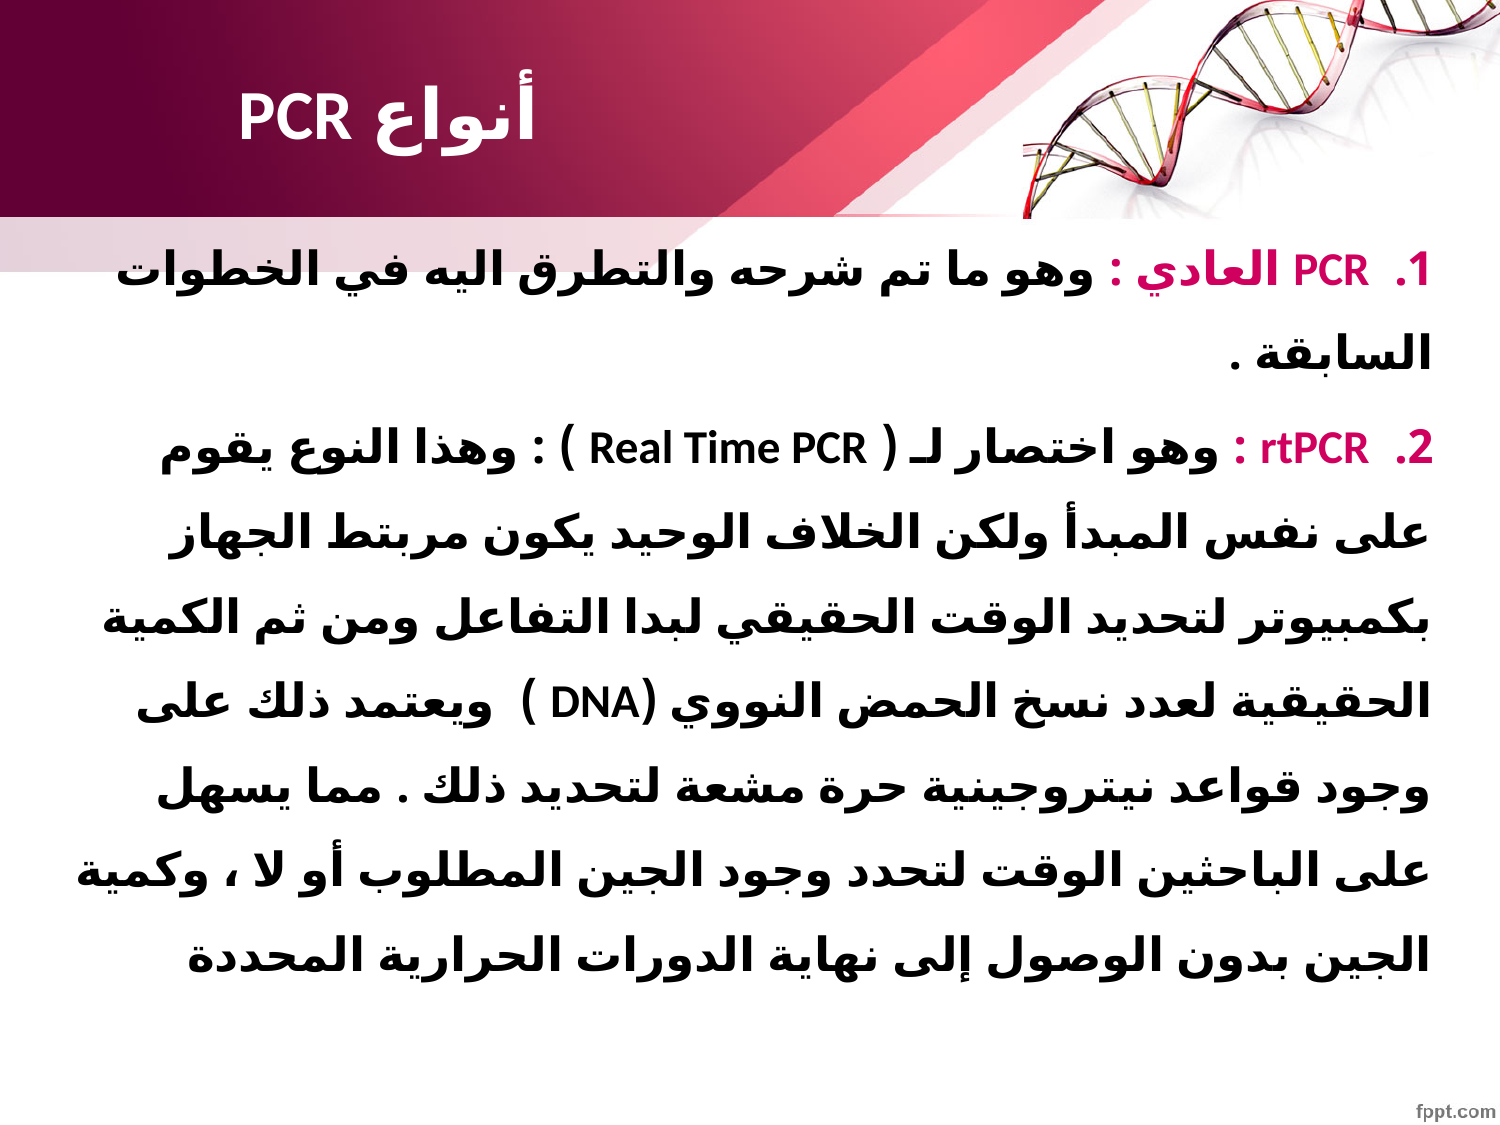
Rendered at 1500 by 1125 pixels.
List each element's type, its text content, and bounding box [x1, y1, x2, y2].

title أنواع PCR [223, 61, 1500, 162]
list 1. PCR العادي : وهو ما تم شرحه والتطرق اليه في الخطوات السابقة . 2. rtPCR : وهو اختصار لـ ( Real Time PCR ) : وهذا النوع يقوم على نفس المبدأ ولكن الخلاف الوحيد يكون مربتط الجهاز بكمبيوتر لتحديد الوقت الحقيقي لبدا التفاعل ومن ثم الكمية الحقيقية لعدد نسخ الحمض النووي (DNA ) ويعتمد ذلك على وجود قواعد نيتروجينية حرة مشعة لتحديد ذلك . مما يسهل على الباحثين الوقت لتحدد وجود الجين المطلوب أو لا ، وكمية الجين بدون الوصول إلى نهاية الدورات الحرارية المحددة [48, 186, 1449, 989]
picture [0, 0, 1500, 1125]
